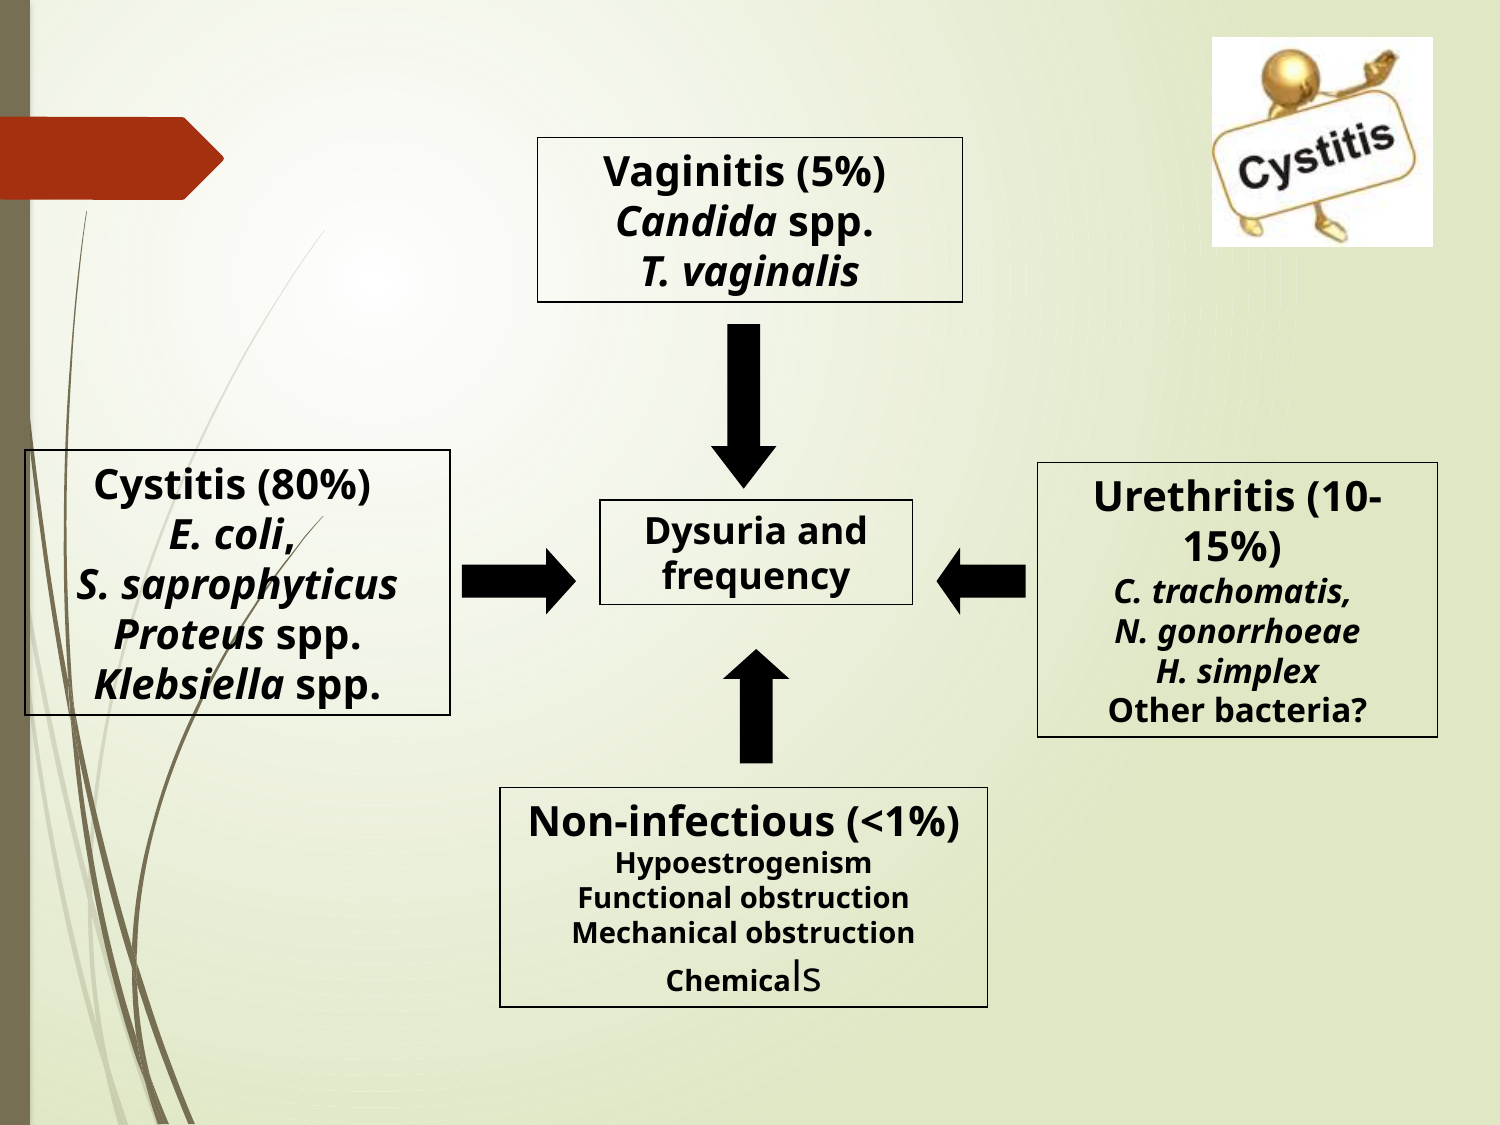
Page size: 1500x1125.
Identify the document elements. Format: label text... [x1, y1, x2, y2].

text_box Non-infectious (<1%) Hypoestrogenism Functional obstruction Mechanical obstruction Chemicals [500, 787, 988, 1008]
text_box [462, 549, 576, 613]
text_box [937, 549, 1025, 613]
text_box Vaginitis (5%) Candida spp. T. vaginalis [537, 137, 963, 303]
picture [1212, 37, 1434, 248]
text_box Dysuria and frequency [599, 499, 913, 605]
text_box [712, 324, 775, 488]
text_box Cystitis (80%) E. coli, S. saprophyticus Proteus spp. Klebsiella spp. [24, 450, 450, 715]
text_box Urethritis (10-15%) C. trachomatis, N. gonorrhoeae H. simplex Other bacteria? [1037, 462, 1438, 737]
text_box [724, 650, 788, 763]
